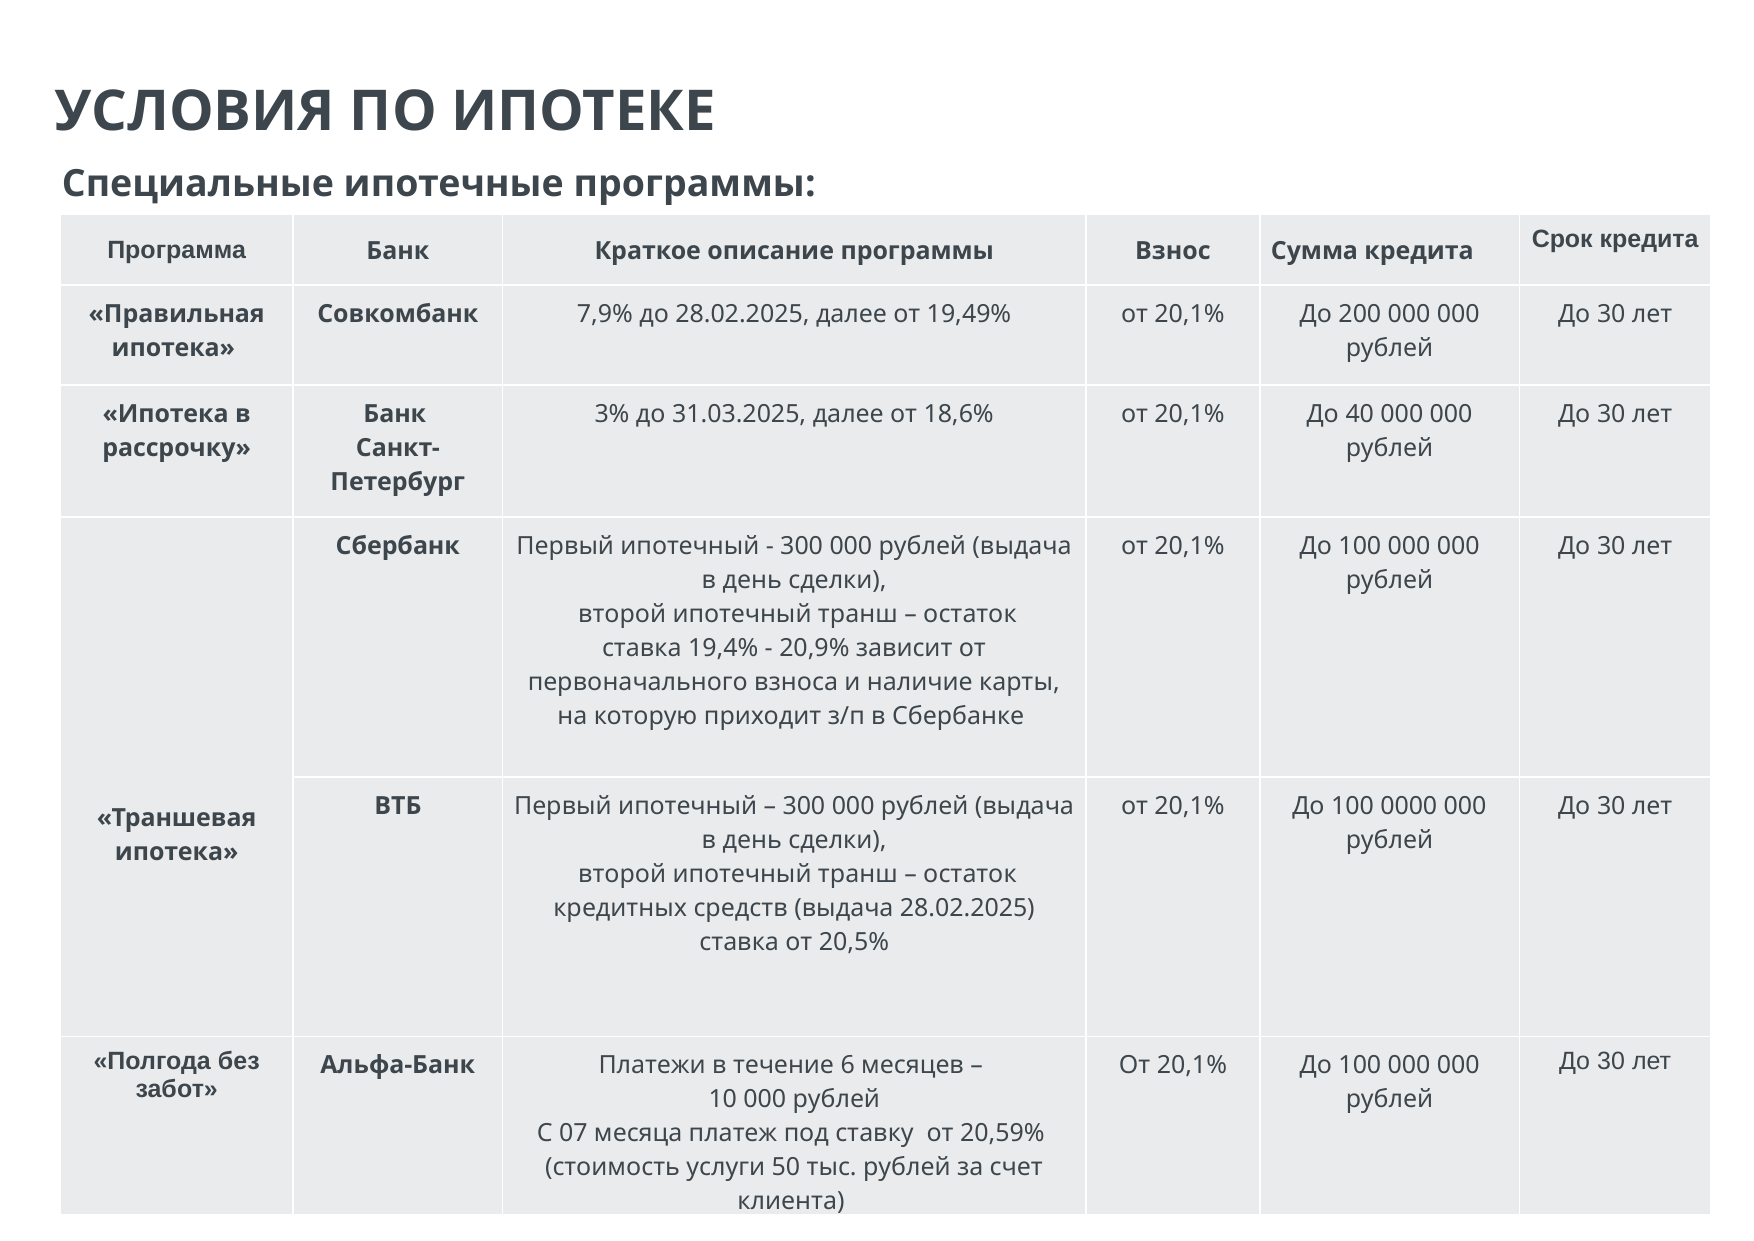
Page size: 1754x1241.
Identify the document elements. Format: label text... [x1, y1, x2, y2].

table_cell До 30 лет [1520, 1037, 1710, 1214]
table_cell от 20,1% [1087, 778, 1259, 1036]
table_cell Первый ипотечный – 300 000 рублей (выдача в день сделки), второй ипотечный транш – остаток кредитных средств (выдача 28.02.2025) ставка от 20,5% [503, 778, 1085, 1036]
table_cell от 20,1% [1087, 386, 1259, 516]
table_cell Сбербанк [294, 518, 502, 776]
table_cell До 30 лет [1520, 386, 1710, 516]
table_cell До 100 000 000 рублей [1261, 1037, 1519, 1214]
table_cell 7,9% до 28.02.2025, далее от 19,49% [503, 286, 1085, 384]
table_cell ВТБ [294, 778, 502, 1036]
table_header Программа [61, 215, 292, 284]
table_cell От 20,1% [1087, 1037, 1259, 1214]
table_cell До 30 лет [1520, 286, 1710, 384]
table_cell Платежи в течение 6 месяцев – 10 000 рублей С 07 месяца платеж под ставку от 20,59% (стоимость услуги 50 тыс. рублей за счет клиента) [503, 1037, 1085, 1214]
text_box УСЛОВИЯ ПО ИПОТЕКЕ [39, 73, 1712, 152]
table_cell 3% до 31.03.2025, далее от 18,6% [503, 386, 1085, 516]
table_cell До 100 000 000 рублей [1261, 518, 1519, 776]
table_cell Банк Санкт-Петербург [294, 386, 502, 516]
table_cell До 30 лет [1520, 518, 1710, 776]
table_cell До 100 0000 000 рублей [1261, 778, 1519, 1036]
table_cell «Правильная ипотека» [61, 286, 292, 384]
table_cell До 200 000 000 рублей [1261, 286, 1519, 384]
table_cell До 40 000 000 рублей [1261, 386, 1519, 516]
table_cell Альфа-Банк [294, 1037, 502, 1214]
table_cell «Ипотека в рассрочку» [61, 386, 292, 516]
table_header Взнос [1087, 215, 1259, 284]
table_cell «Траншевая ипотека» [61, 518, 292, 1036]
table_cell До 30 лет [1520, 778, 1710, 1036]
table_cell Совкомбанк [294, 286, 502, 384]
table_cell Первый ипотечный - 300 000 рублей (выдача в день сделки), второй ипотечный транш – остаток ставка 19,4% - 20,9% зависит от первоначального взноса и наличие карты, на которую приходит з/п в Сбербанке [503, 518, 1085, 776]
table_cell от 20,1% [1087, 286, 1259, 384]
table_header Краткое описание программы [503, 215, 1085, 284]
table_header Банк [294, 215, 502, 284]
table_cell от 20,1% [1087, 518, 1259, 776]
text_box Специальные ипотечные программы: [46, 151, 1704, 212]
table_header Сумма кредита [1261, 215, 1519, 284]
table_header Срок кредита [1520, 215, 1710, 284]
table_cell «Полгода без забот» [61, 1037, 292, 1214]
